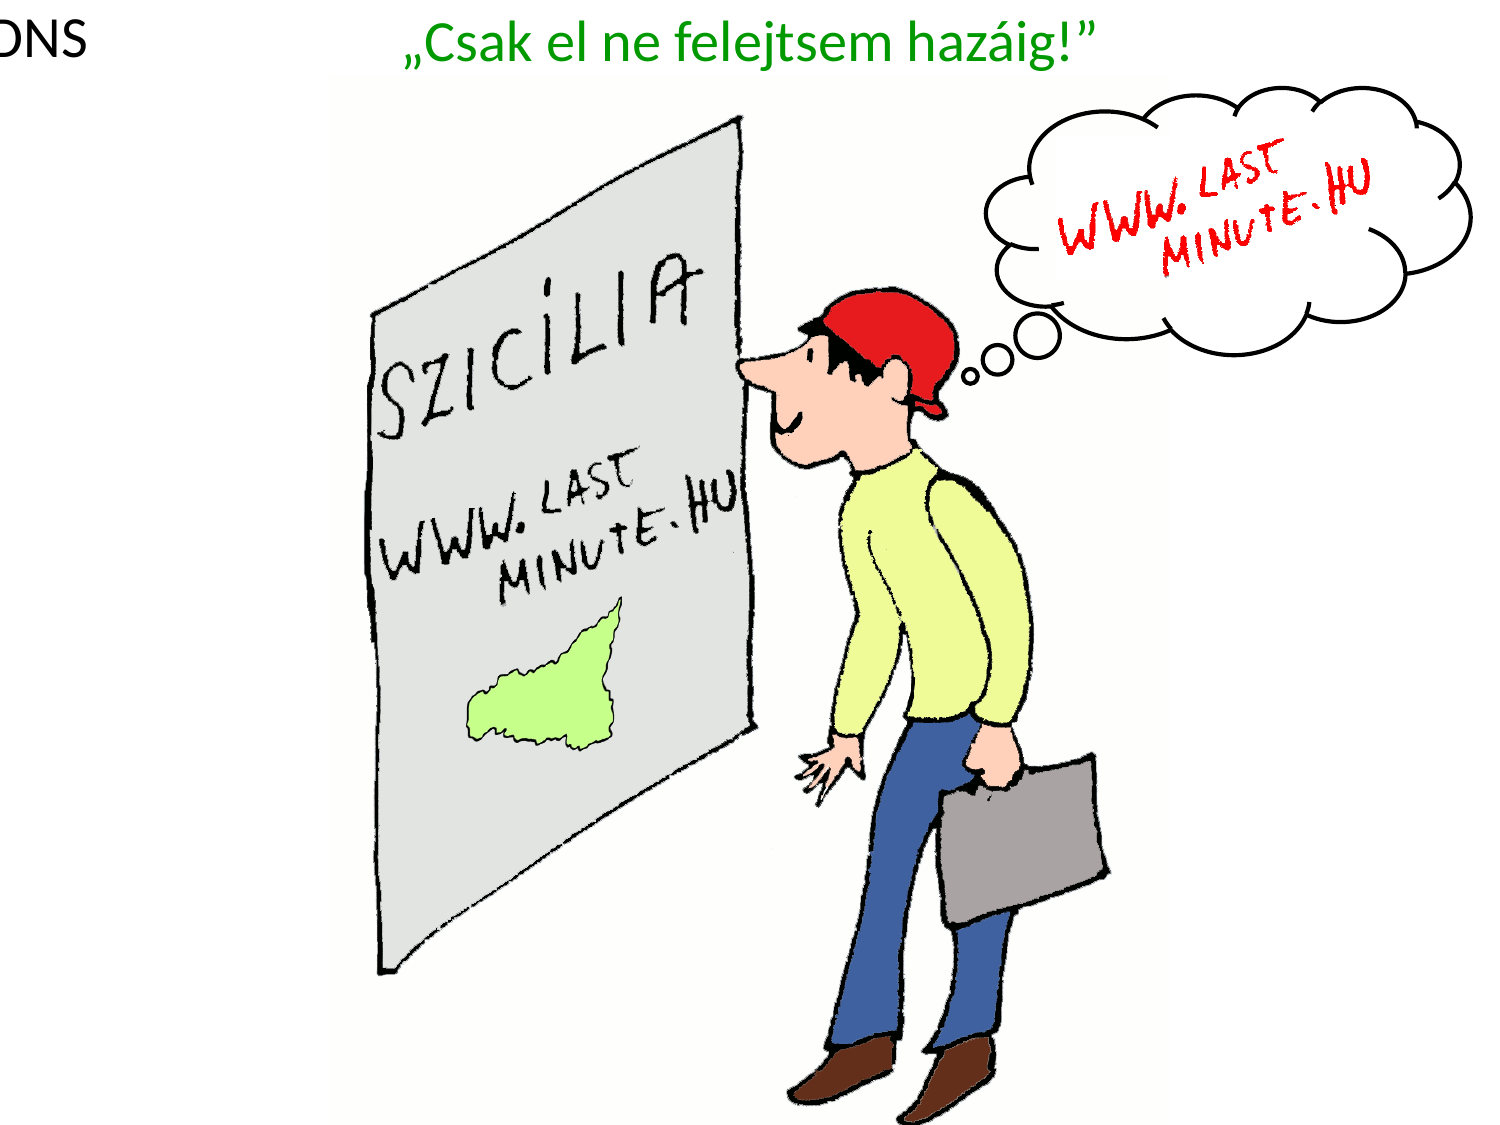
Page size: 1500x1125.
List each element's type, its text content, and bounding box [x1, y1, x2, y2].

text_box [1176, 85, 1473, 358]
picture [329, 75, 1371, 1125]
text_box „Csak el ne felejtsem hazáig!” [0, 0, 1500, 81]
text_box DNS [0, 0, 159, 78]
